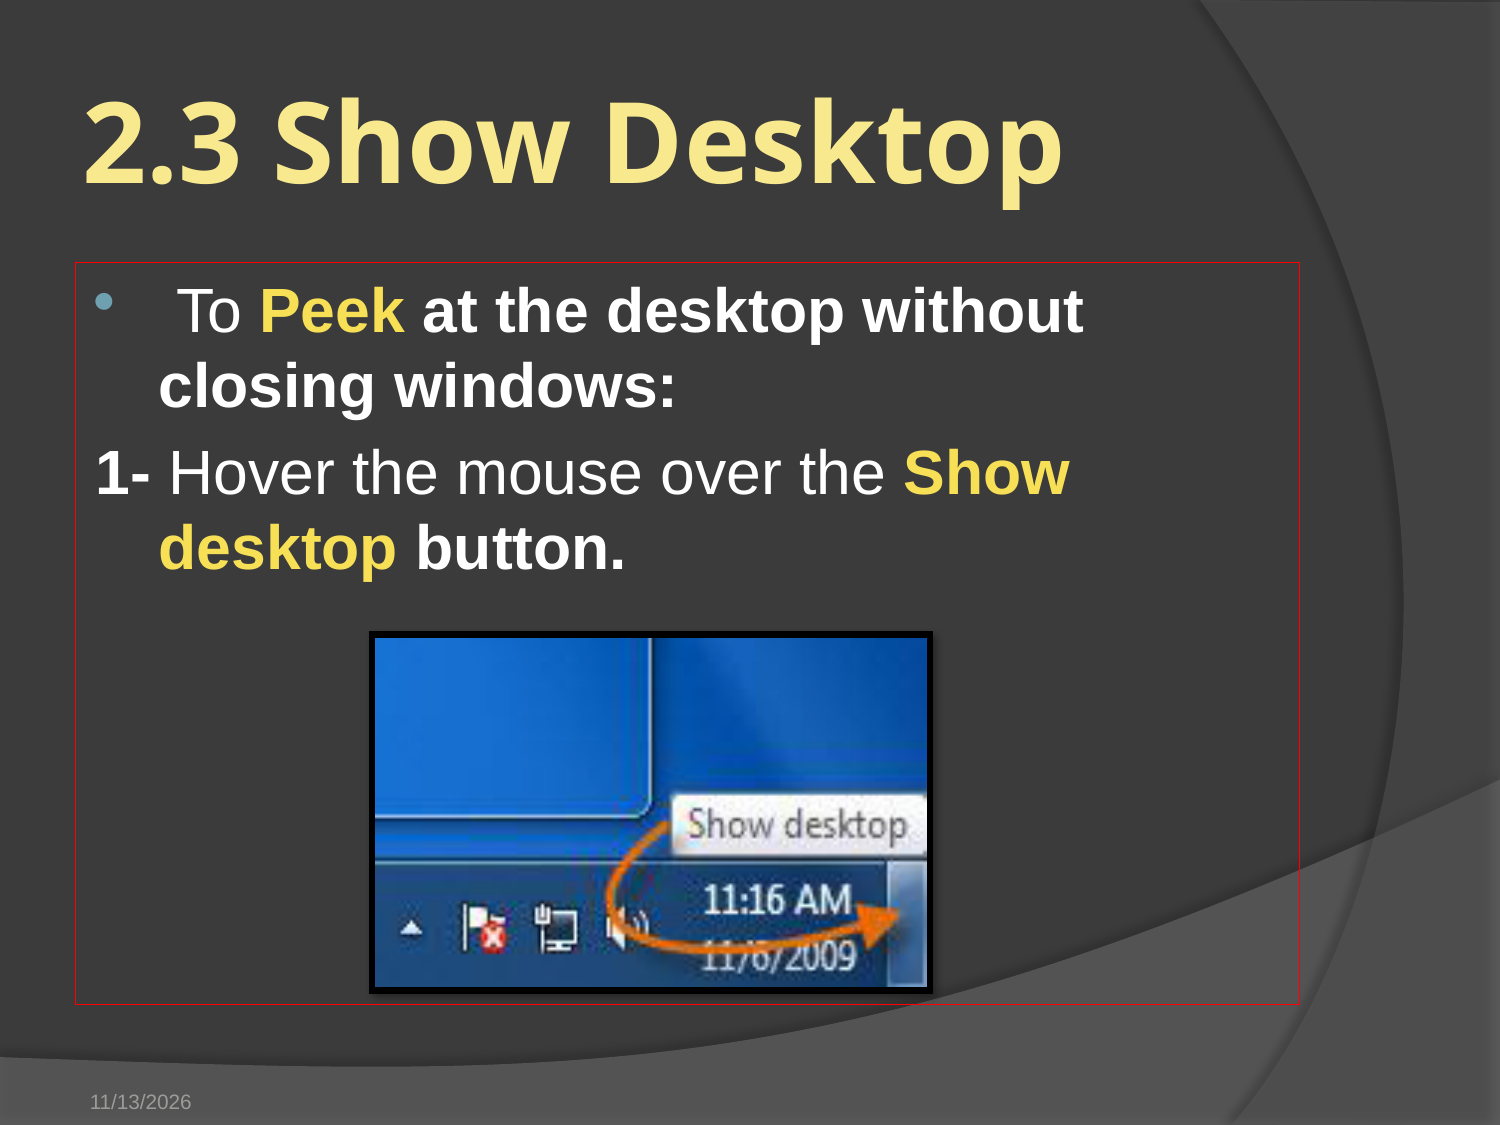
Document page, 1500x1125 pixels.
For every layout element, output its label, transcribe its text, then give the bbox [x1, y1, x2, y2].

list To Peek at the desktop without closing windows: 1- Hover the mouse over the Show desktop button. [75, 262, 1300, 1005]
title 2.3 Show Desktop [75, 45, 1300, 233]
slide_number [75, 1053, 425, 1114]
picture [374, 637, 927, 988]
